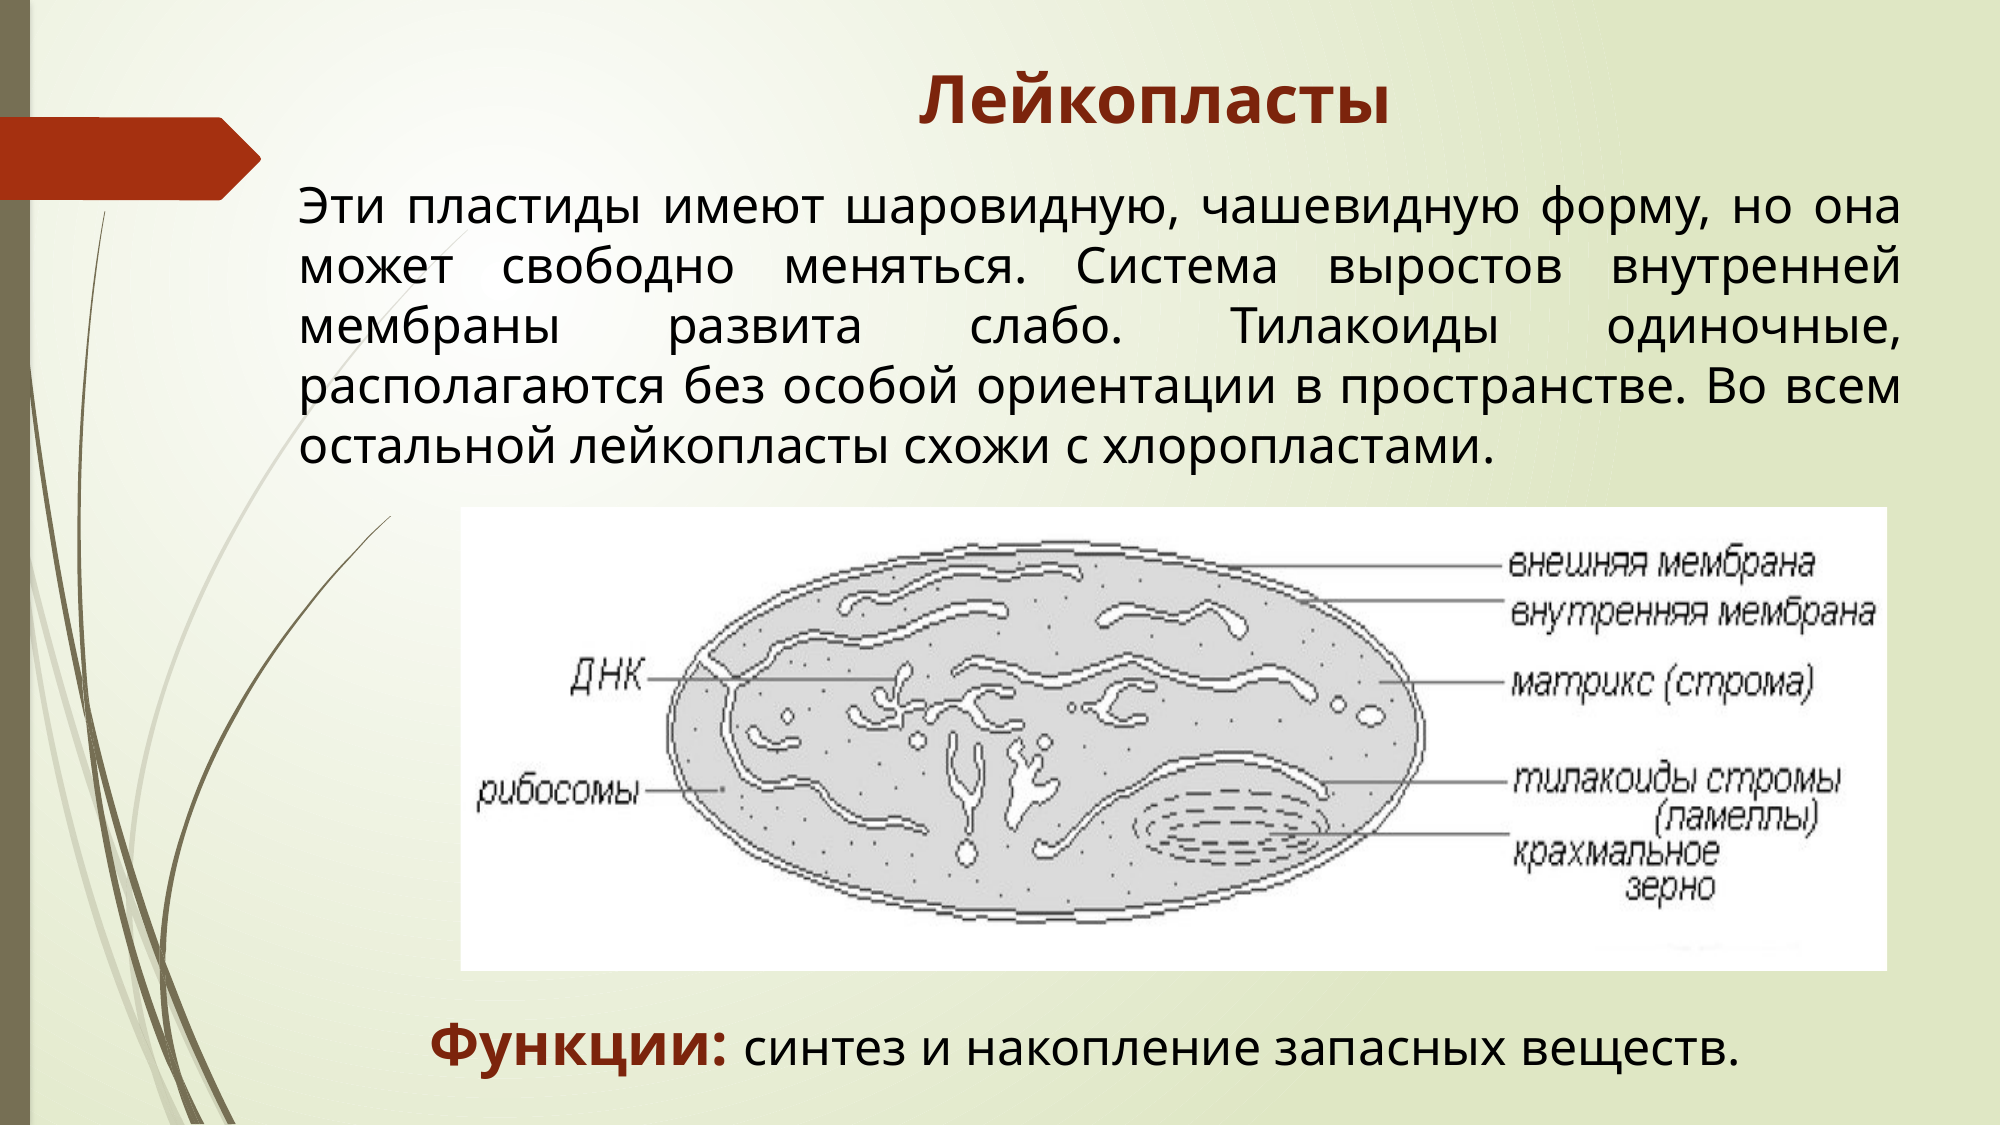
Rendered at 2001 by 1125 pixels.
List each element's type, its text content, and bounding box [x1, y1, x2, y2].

text_box Функции: синтез и накопление запасных веществ. [318, 999, 1853, 1085]
text_box Эти пластиды имеют шаровидную, чашевидную форму, но она может свободно меняться. Система выростов внутренней мембраны развита слабо. Тилакоиды одиночные, располагаются без особой ориентации в пространстве. Во всем остальной лейкопласты схожи с хлоропластами. [284, 165, 1919, 481]
title Лейкопласты [425, 49, 1888, 165]
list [460, 507, 1888, 972]
